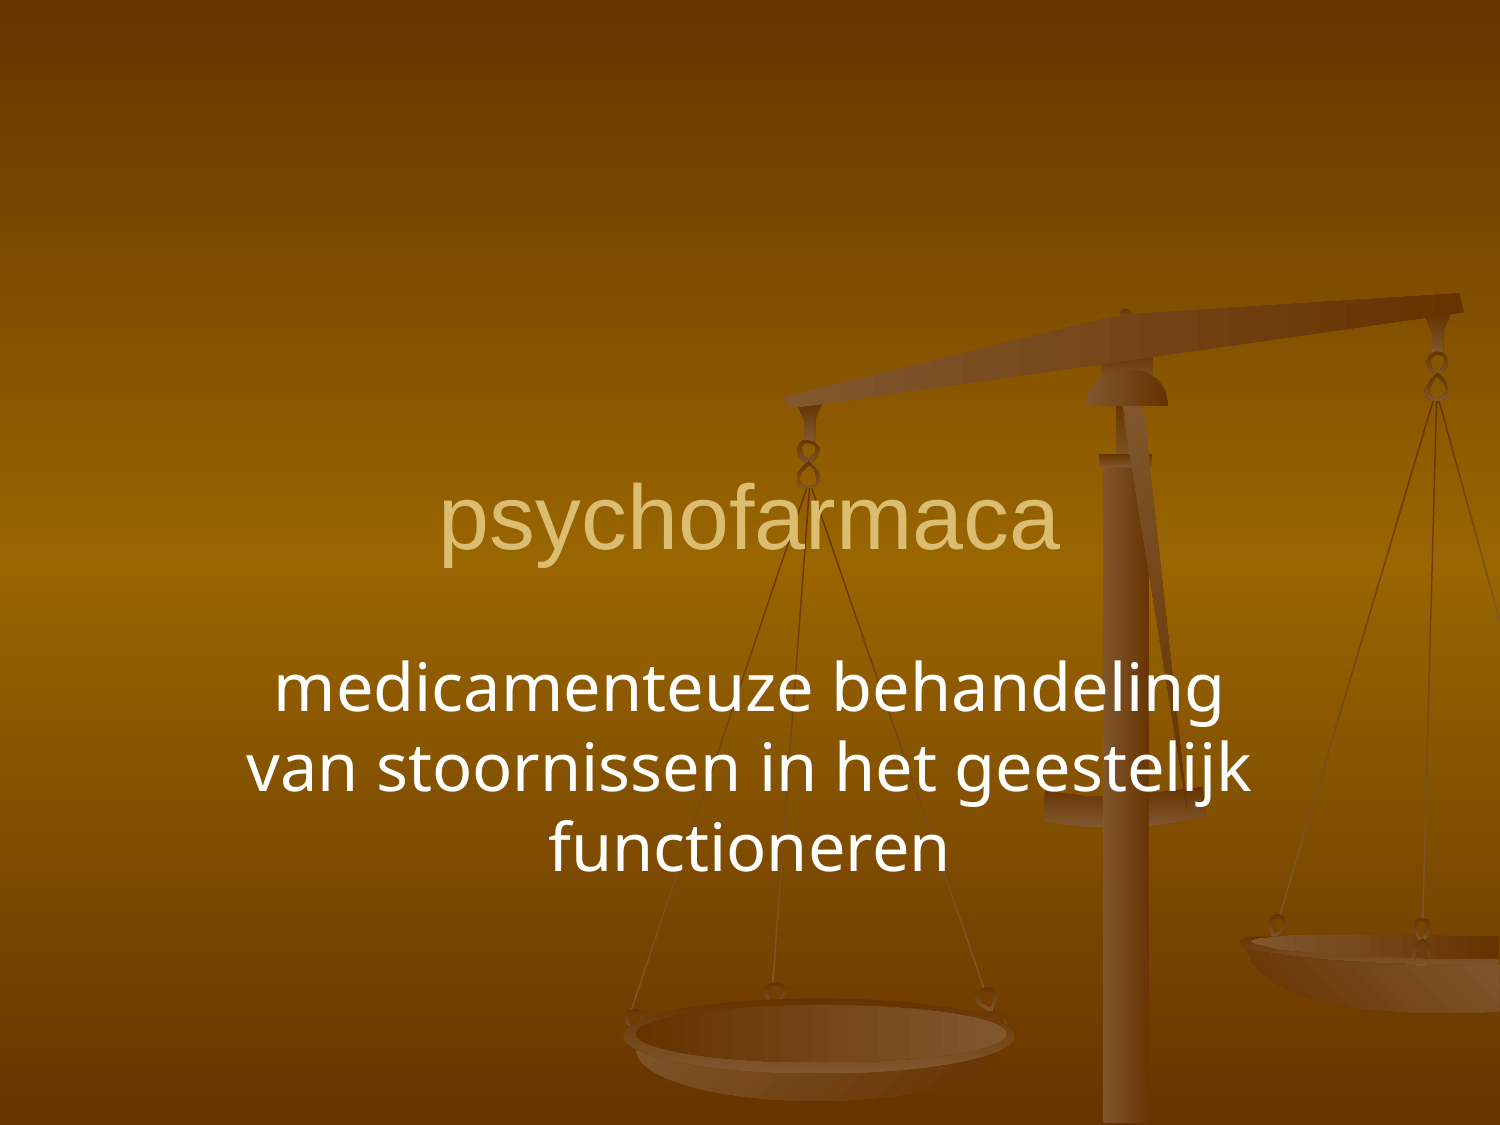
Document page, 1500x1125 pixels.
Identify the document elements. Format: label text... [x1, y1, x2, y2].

title psychofarmaca [112, 290, 1388, 575]
subtitle medicamenteuze behandeling van stoornissen in het geestelijk functioneren [225, 637, 1275, 925]
